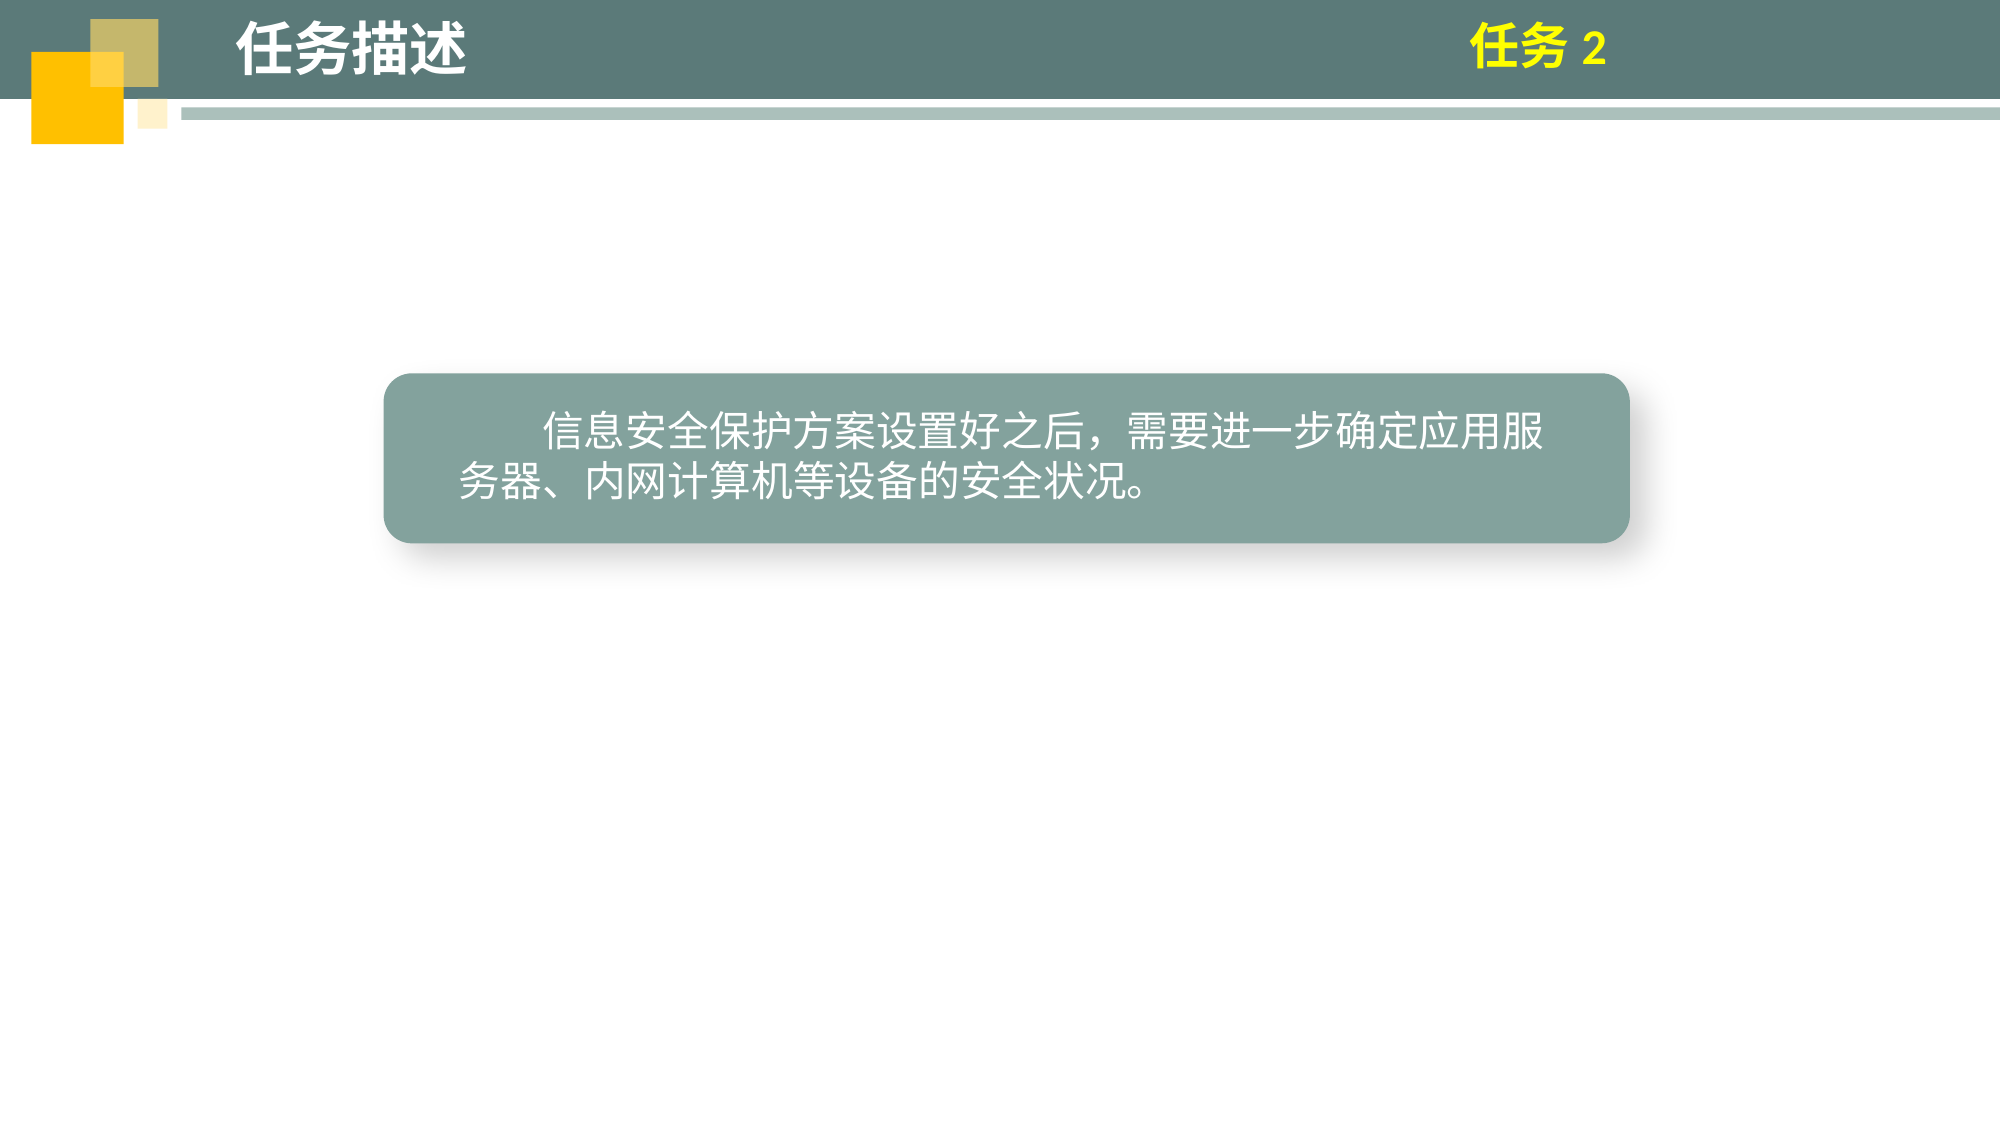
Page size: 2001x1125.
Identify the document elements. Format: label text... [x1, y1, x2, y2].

text_box 信息安全保护方案设置好之后，需要进一步确定应用服务器、内网计算机等设备的安全状况。 [444, 397, 1593, 512]
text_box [0, 0, 2000, 145]
text_box [383, 373, 1630, 544]
